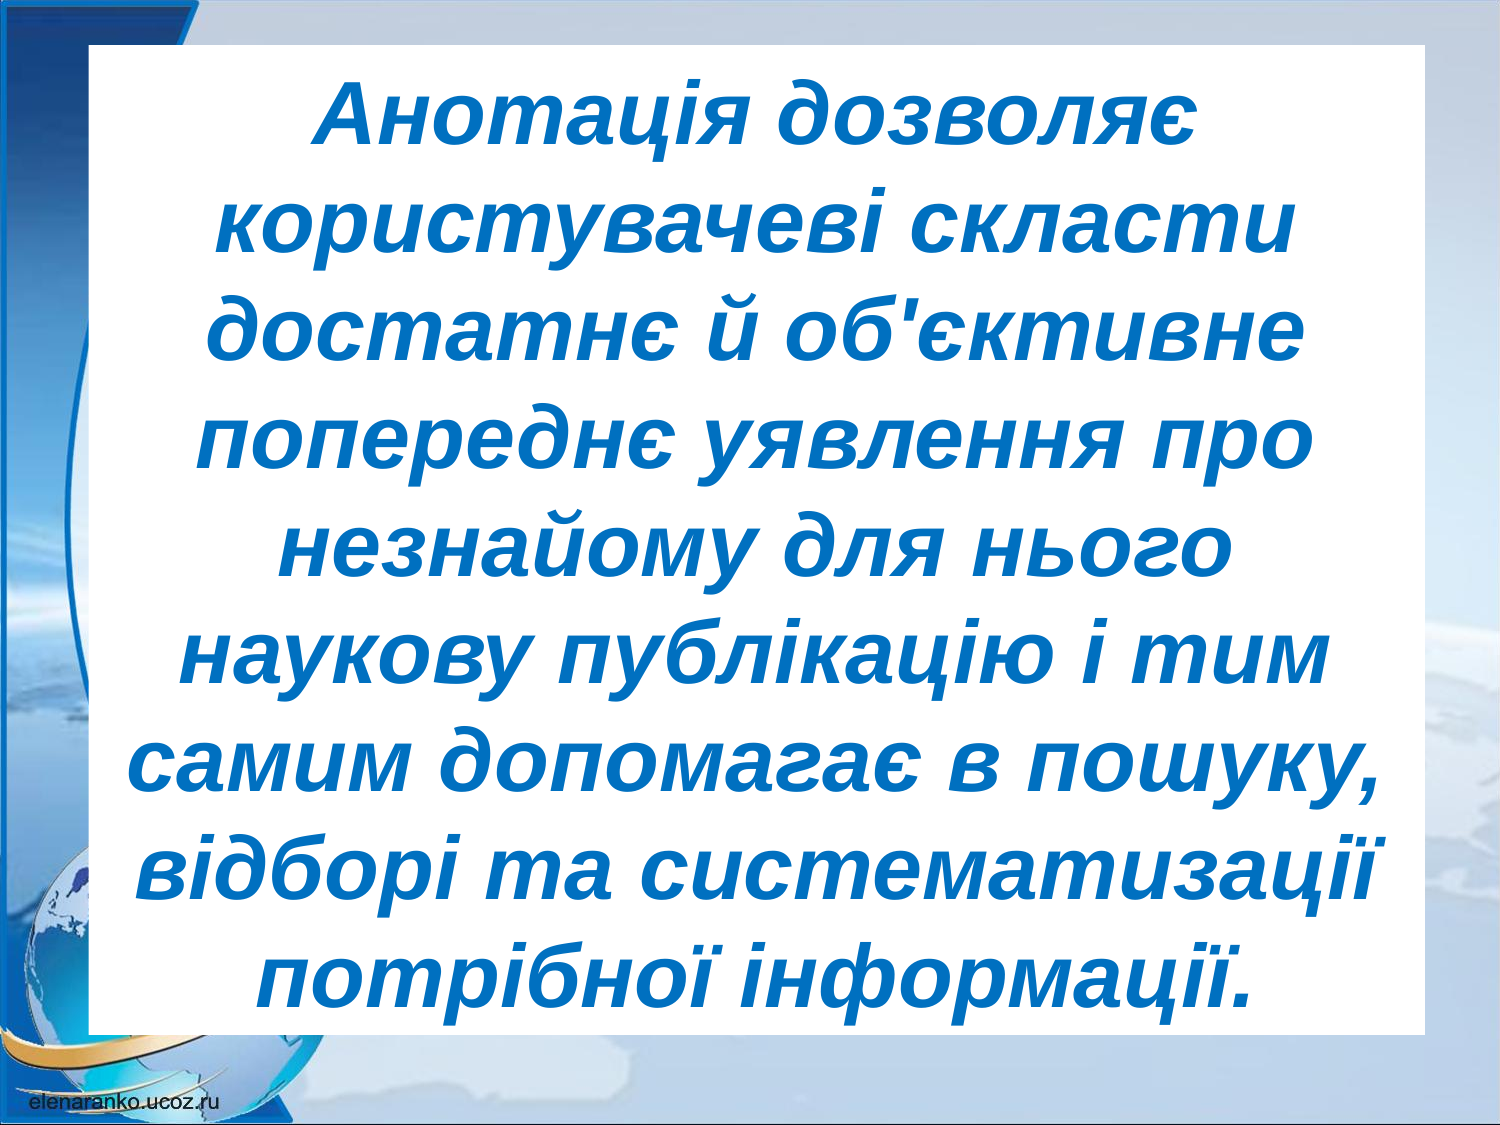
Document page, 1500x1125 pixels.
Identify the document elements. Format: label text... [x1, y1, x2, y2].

picture [0, 0, 1500, 1125]
title Анотація дозволяє користувачеві скласти достатнє й об'єктивне попереднє уявлення про незнайому для нього наукову публікацію і тим самим допомагає в пошуку, відборі та систематизації потрібної інформації. [88, 45, 1425, 1035]
